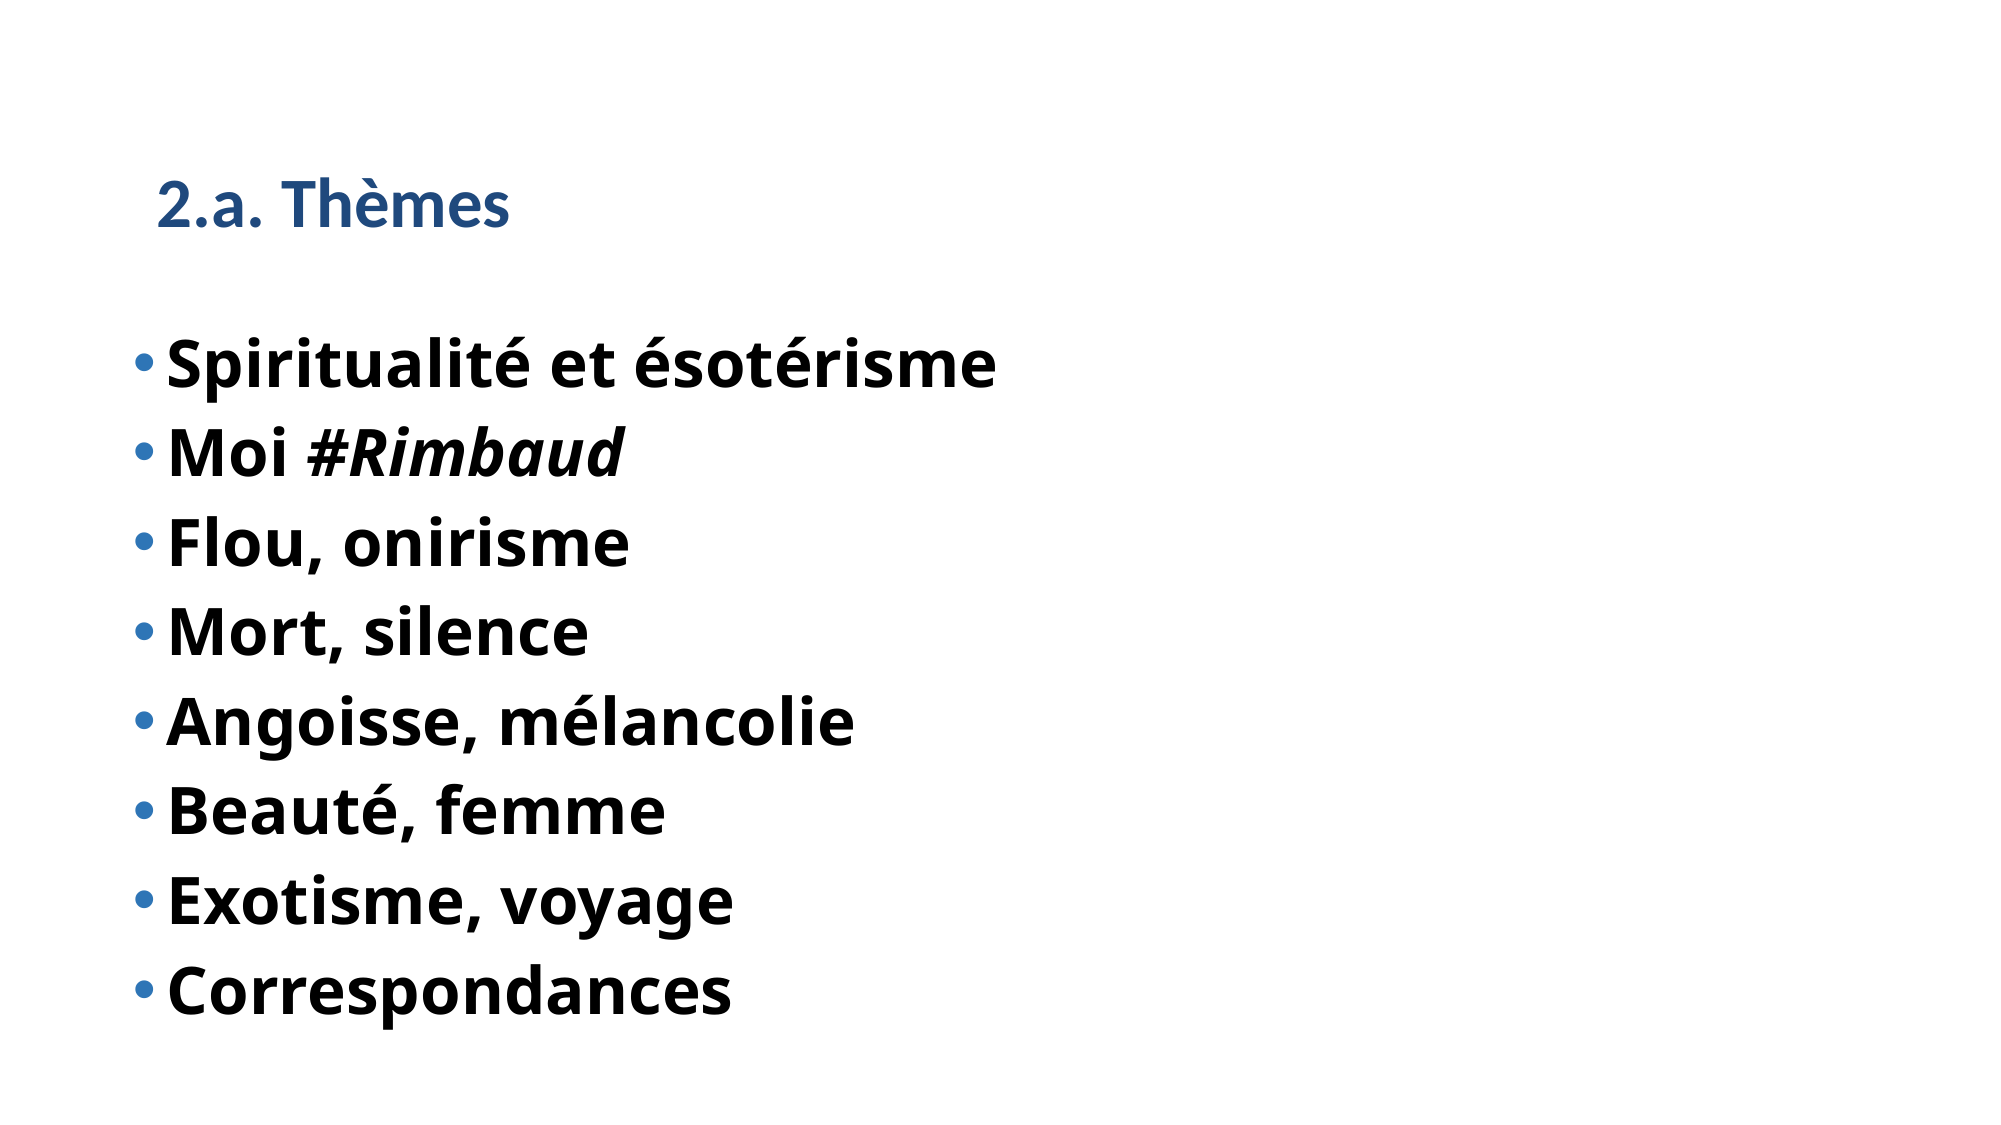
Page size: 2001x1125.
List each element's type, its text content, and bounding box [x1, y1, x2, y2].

title 2.a. Thèmes [142, 141, 1702, 269]
list Spiritualité et ésotérisme Moi #Rimbaud Flou, onirisme Mort, silence Angoisse, mélancolie Beauté, femme Exotisme, voyage Correspondances [118, 322, 1807, 1042]
